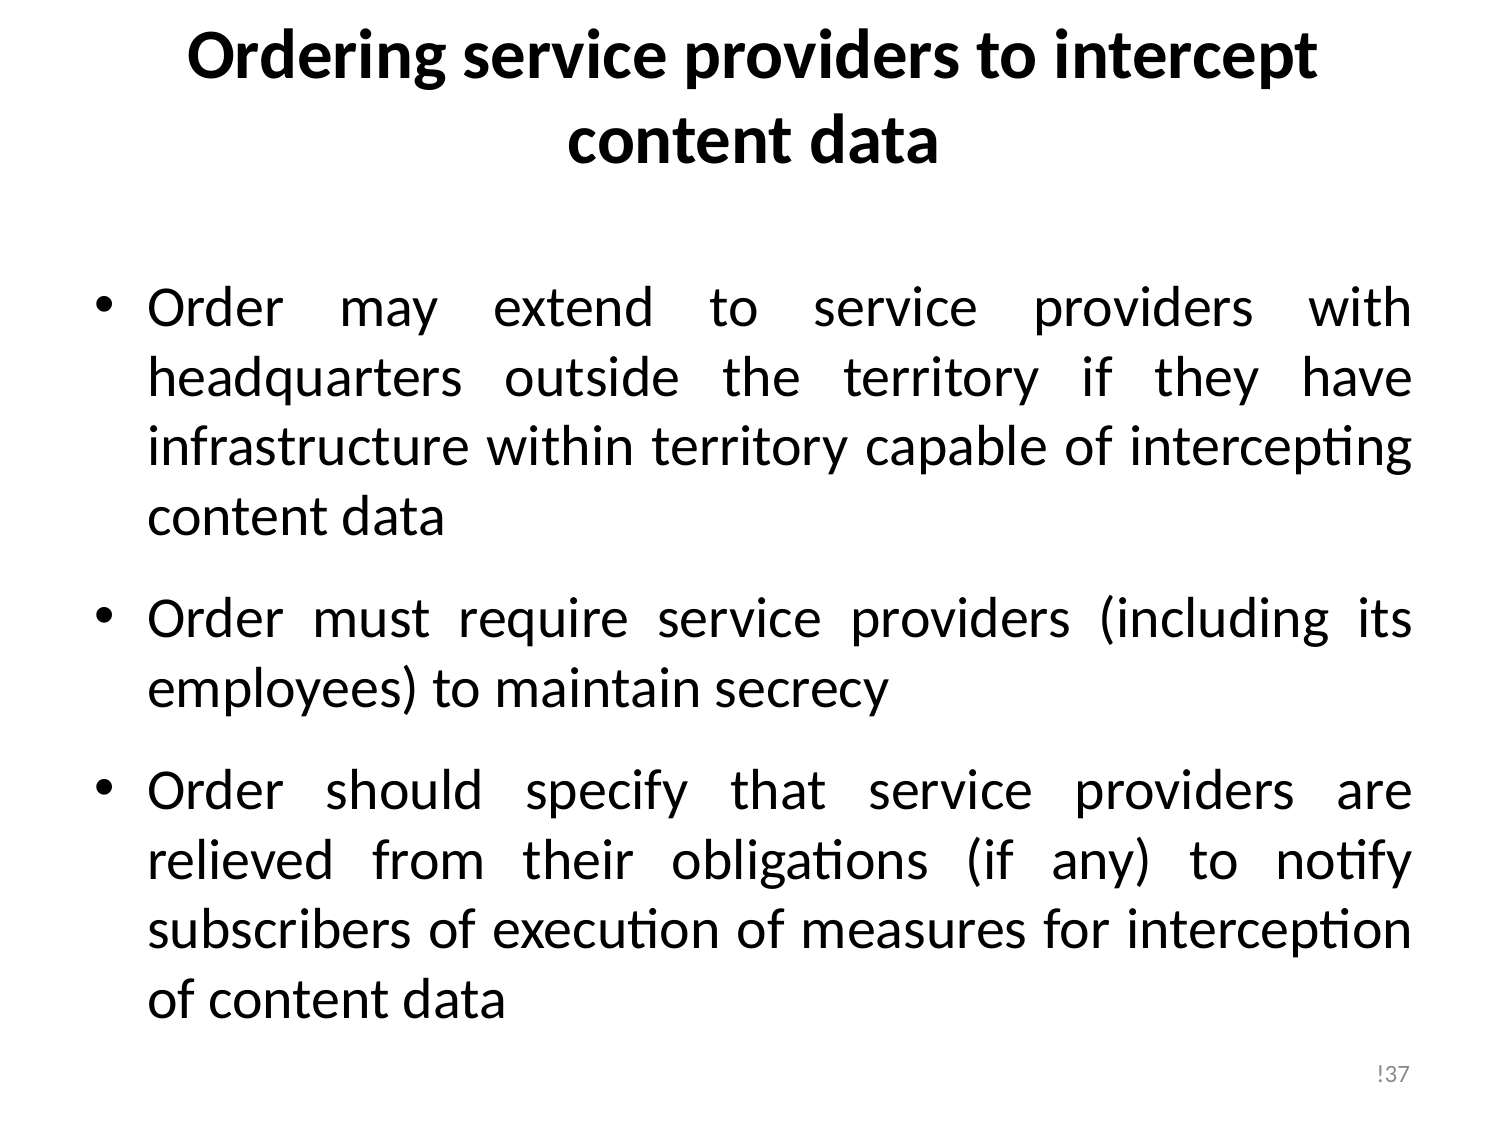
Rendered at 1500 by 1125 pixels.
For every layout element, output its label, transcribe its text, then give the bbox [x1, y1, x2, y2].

title Ordering service providers to intercept content data [54, 0, 1455, 188]
list Order may extend to service providers with headquarters outside the territory if they have infrastructure within territory capable of intercepting content data Order must require service providers (including its employees) to maintain secrecy Order should specify that service providers are relieved from their obligations (if any) to notify subscribers of execution of measures for interception of content data [79, 260, 1430, 1043]
slide_number !37 [1074, 1042, 1425, 1103]
